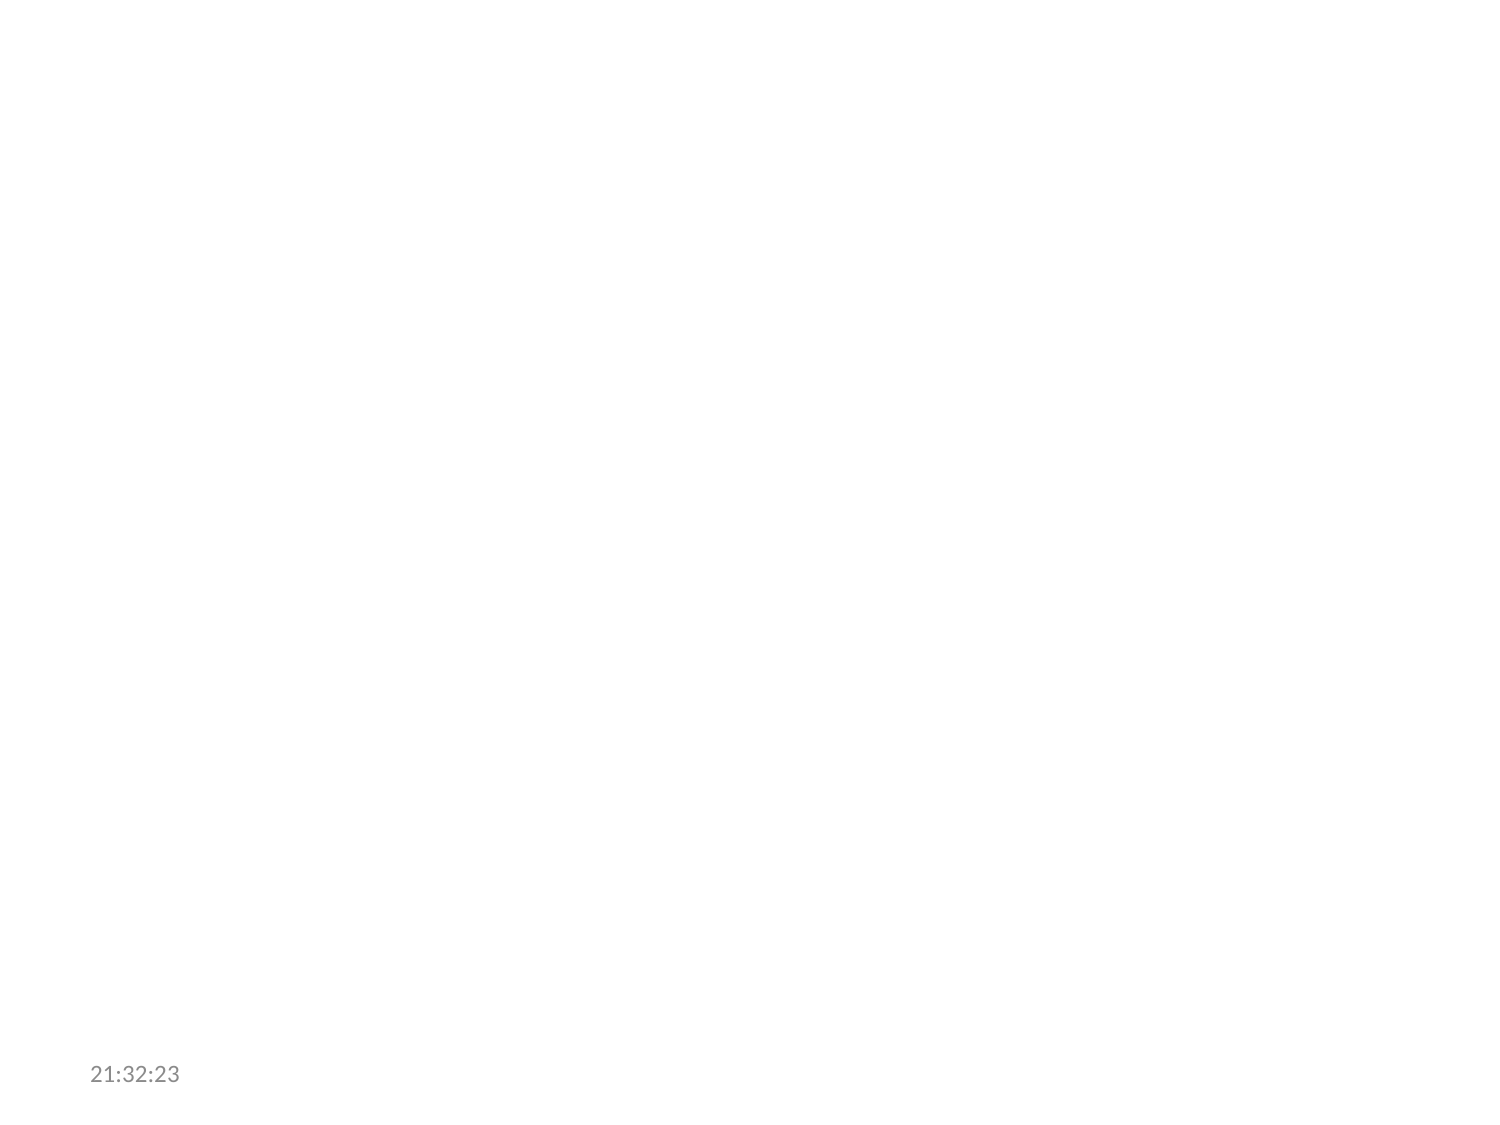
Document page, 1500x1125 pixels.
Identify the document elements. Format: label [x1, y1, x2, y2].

slide_number [75, 1042, 425, 1103]
